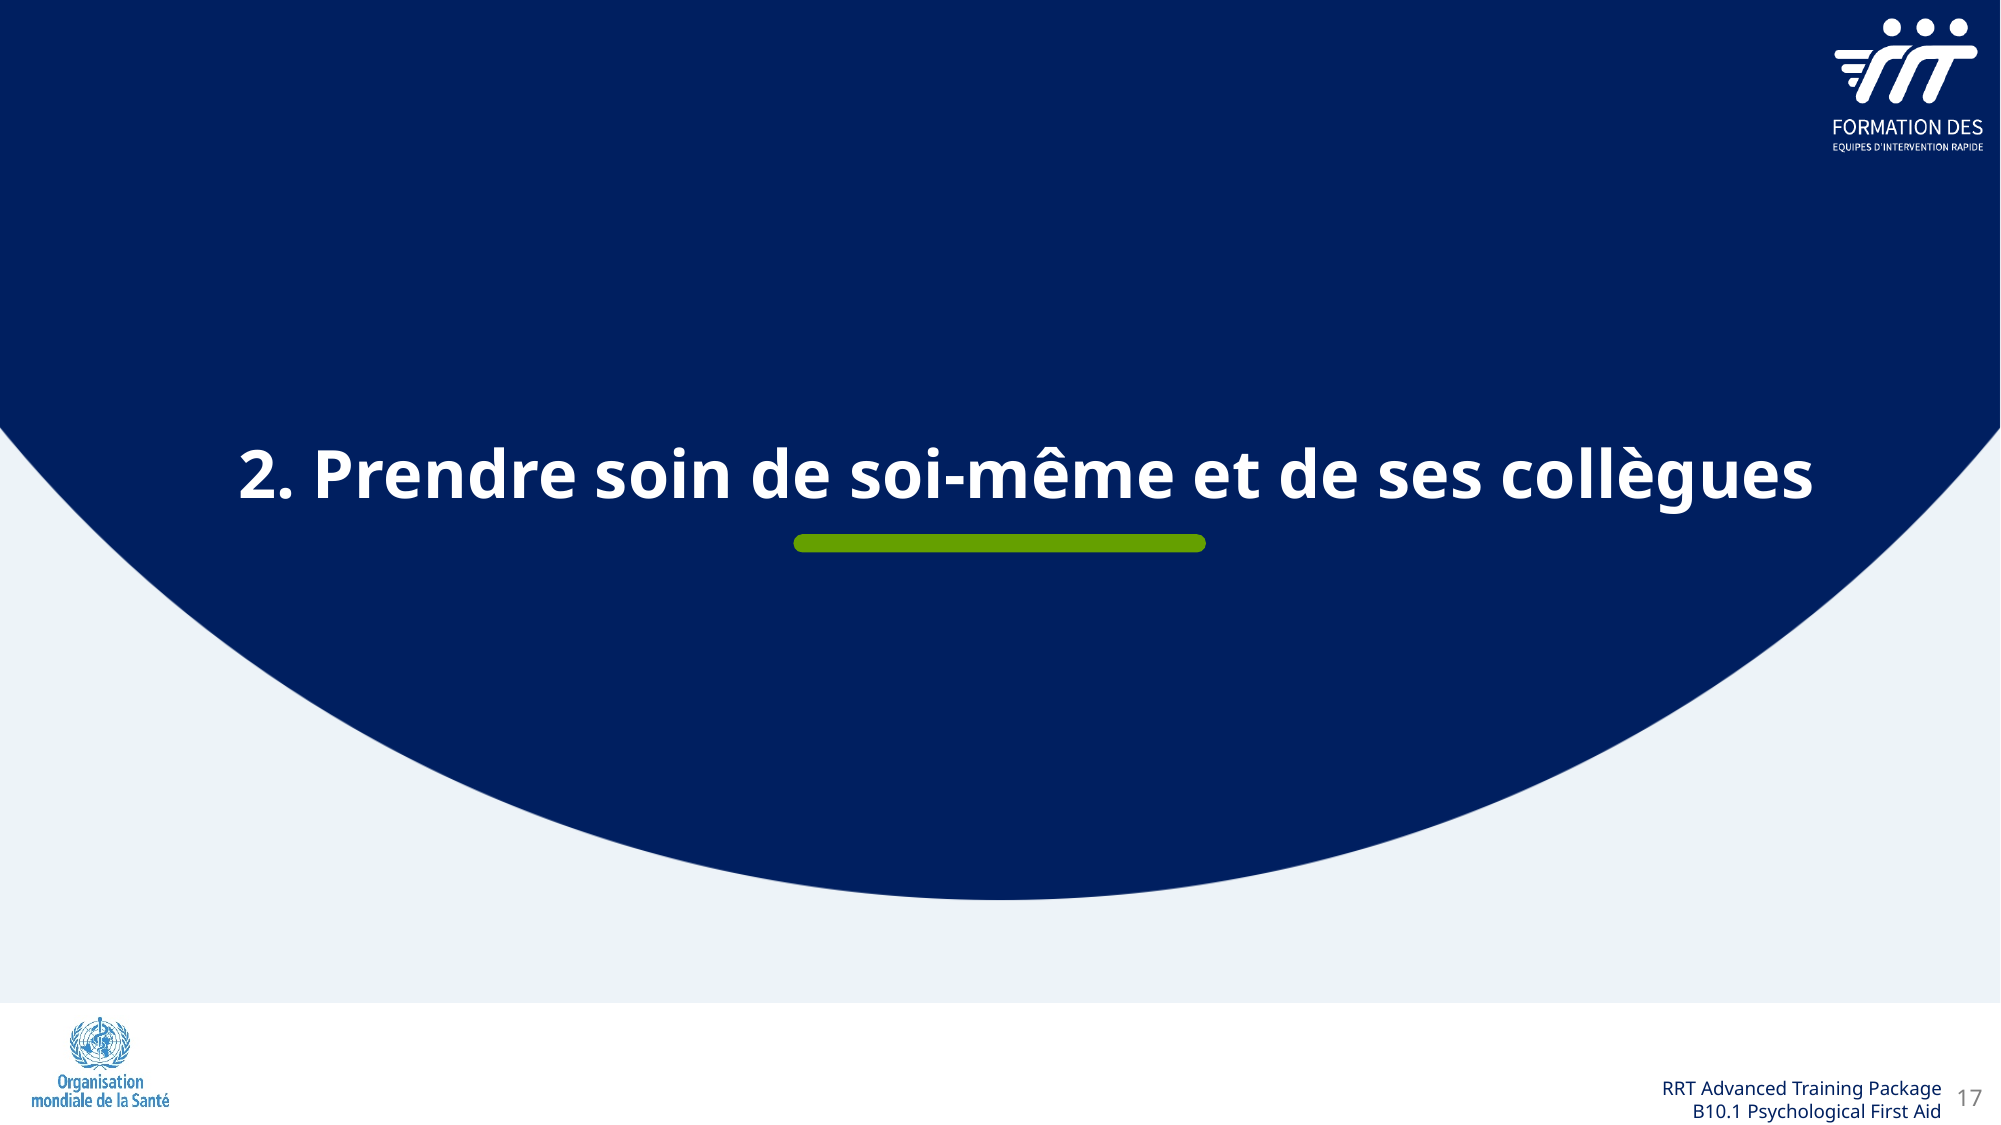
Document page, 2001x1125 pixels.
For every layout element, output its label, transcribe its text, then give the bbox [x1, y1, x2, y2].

picture [0, 0, 2001, 1003]
text_box 2. Prendre soin de soi-même et de ses collègues [96, 323, 1958, 631]
picture [30, 1015, 170, 1108]
